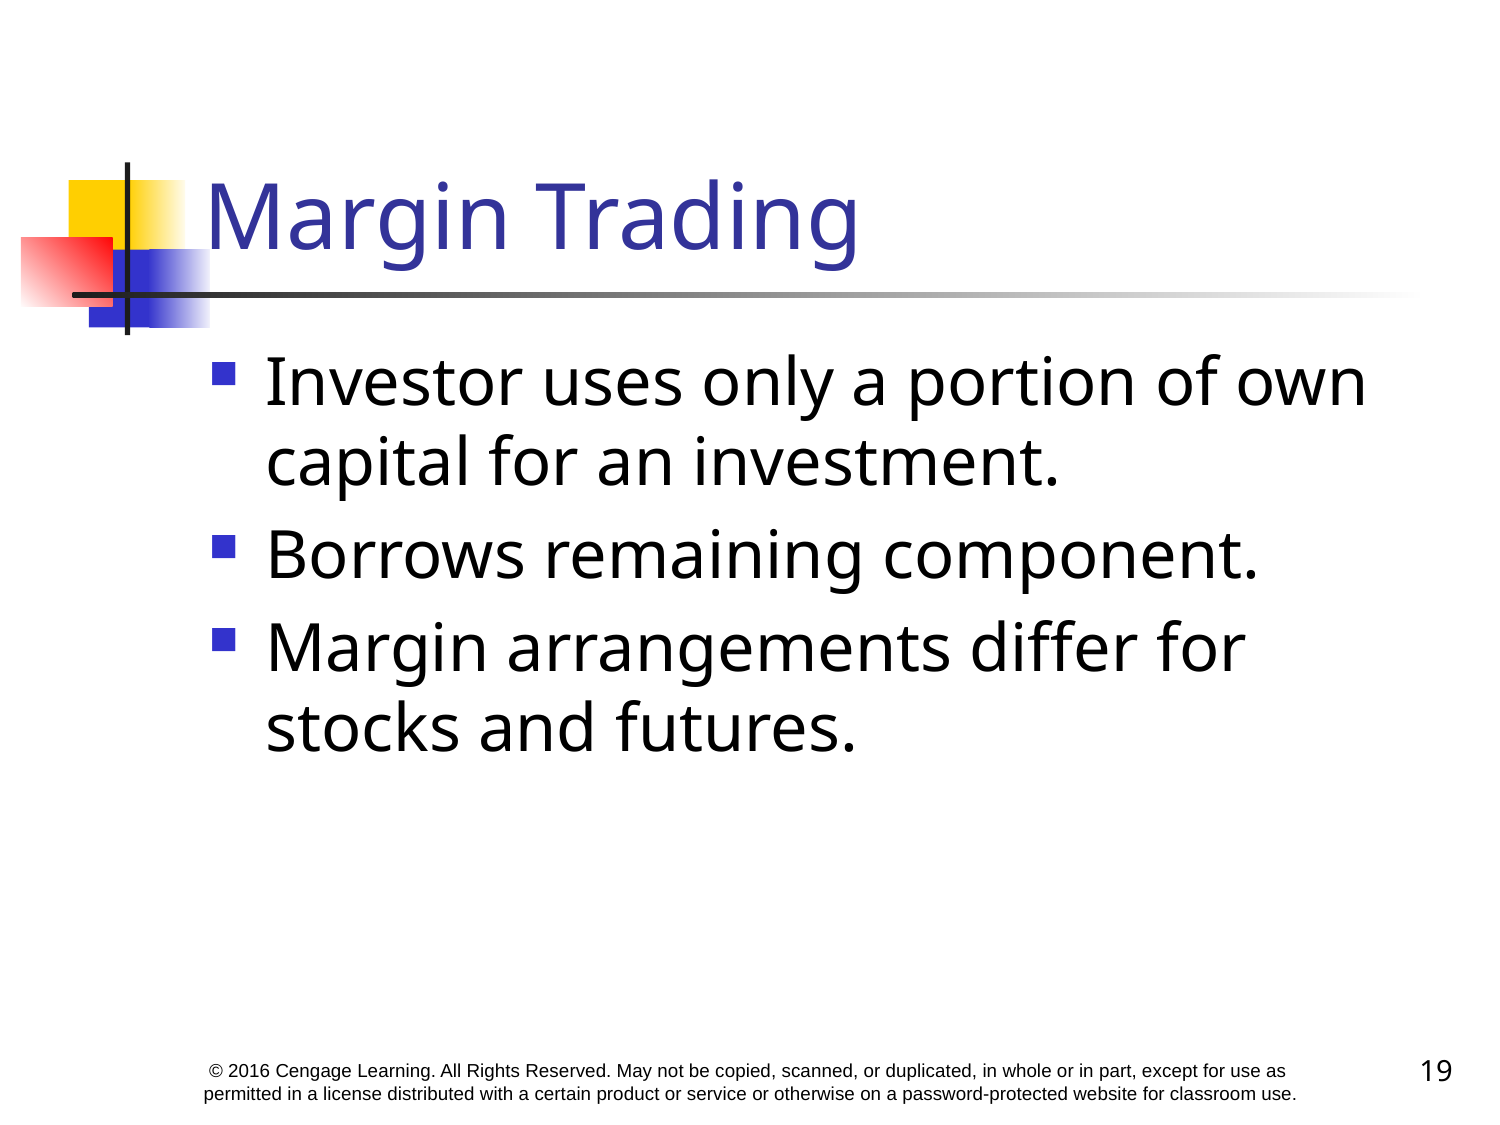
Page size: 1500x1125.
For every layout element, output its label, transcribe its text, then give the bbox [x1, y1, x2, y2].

list Investor uses only a portion of own capital for an investment. Borrows remaining component. Margin arrangements differ for stocks and futures. [193, 330, 1470, 1007]
slide_number 19 [1154, 1023, 1468, 1100]
title Margin Trading [188, 34, 1468, 276]
